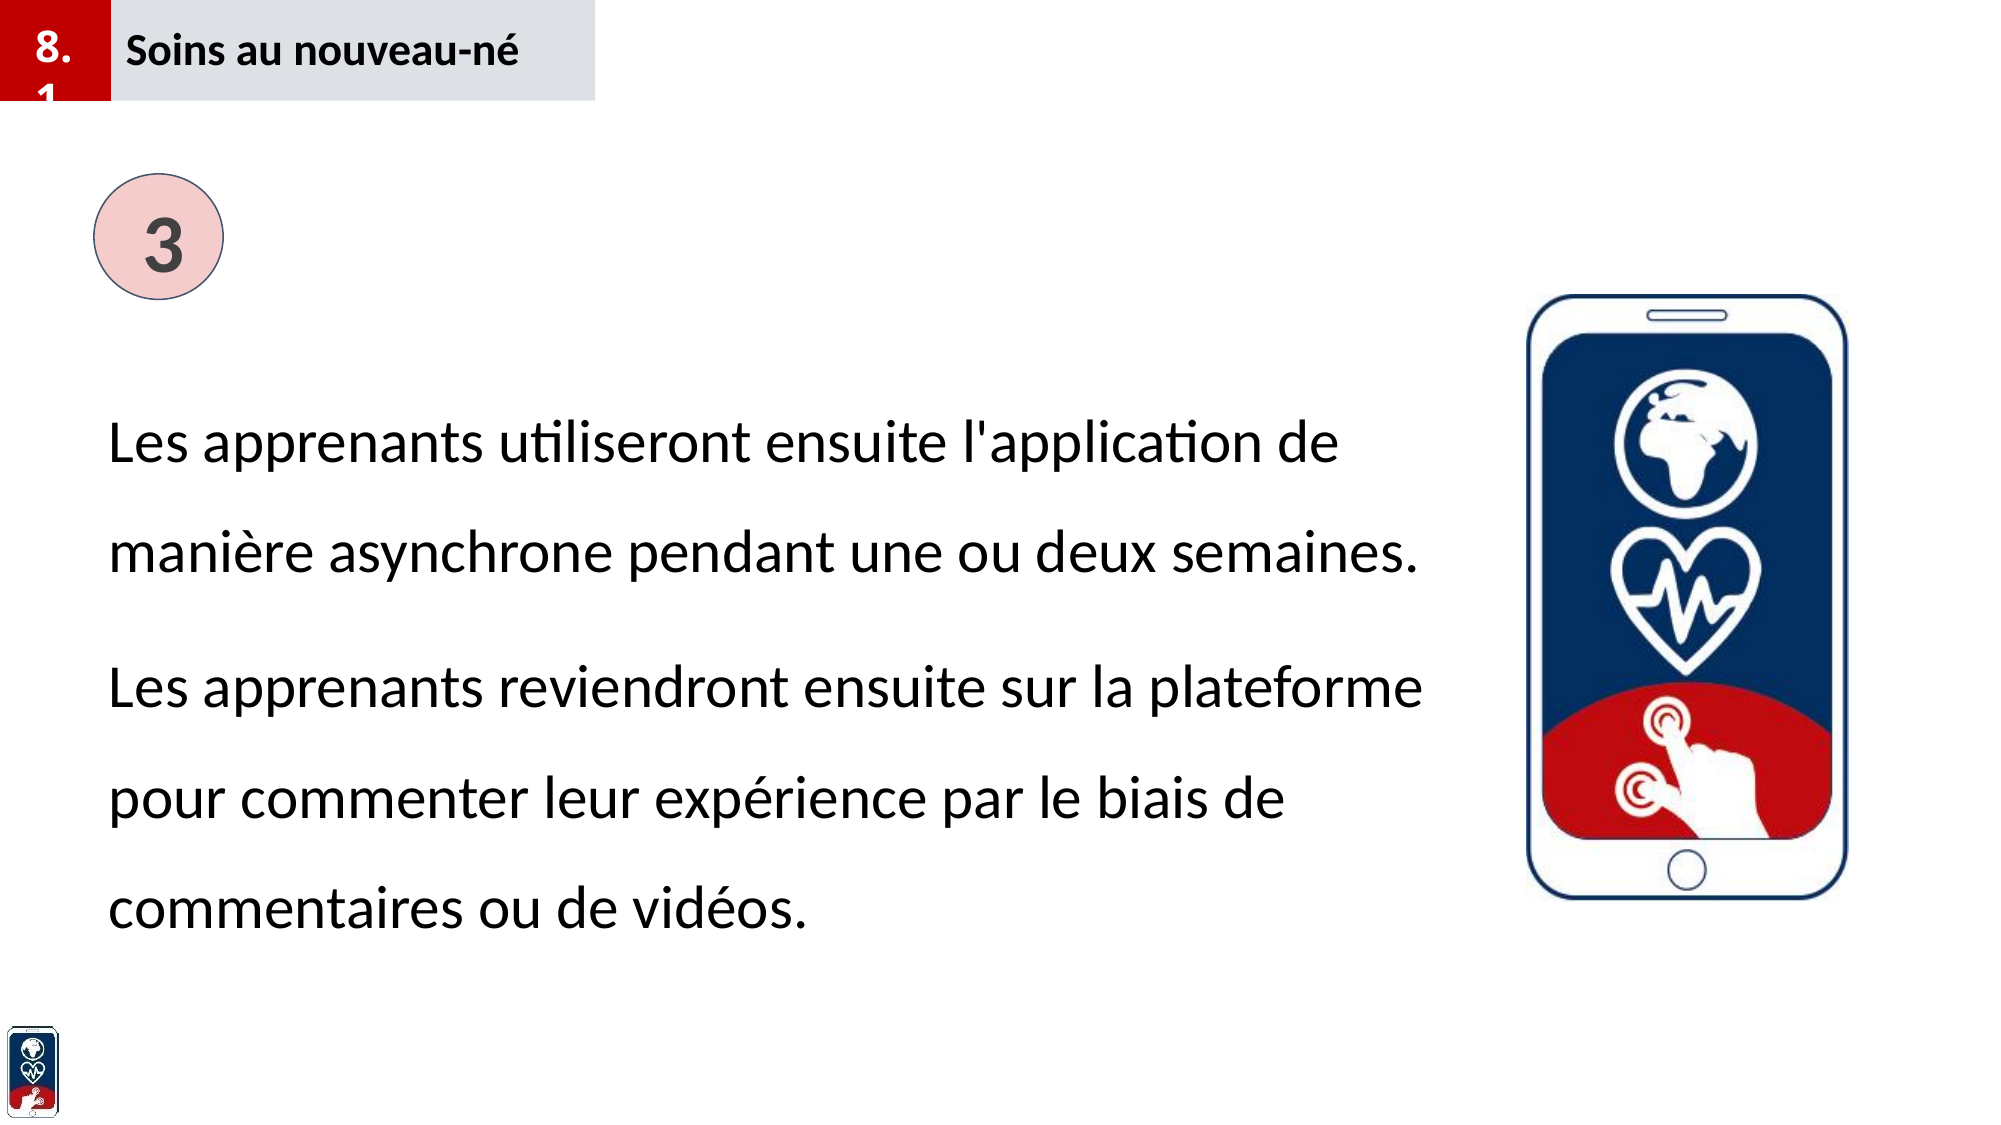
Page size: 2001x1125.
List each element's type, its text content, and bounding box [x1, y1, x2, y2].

list Les apprenants utiliseront ensuite l'application de manière asynchrone pendant une ou deux semaines. Les apprenants reviendront ensuite sur la plateforme pour commenter leur expérience par le biais de commentaires ou de vidéos. [93, 357, 1529, 1004]
picture [7, 1026, 59, 1118]
text_box 3 [127, 173, 236, 304]
text_box 8.1 [20, 11, 111, 83]
text_box [93, 181, 127, 292]
text_box Soins au nouveau-né [111, 0, 596, 101]
text_box [0, 0, 111, 101]
picture [1526, 294, 1849, 902]
